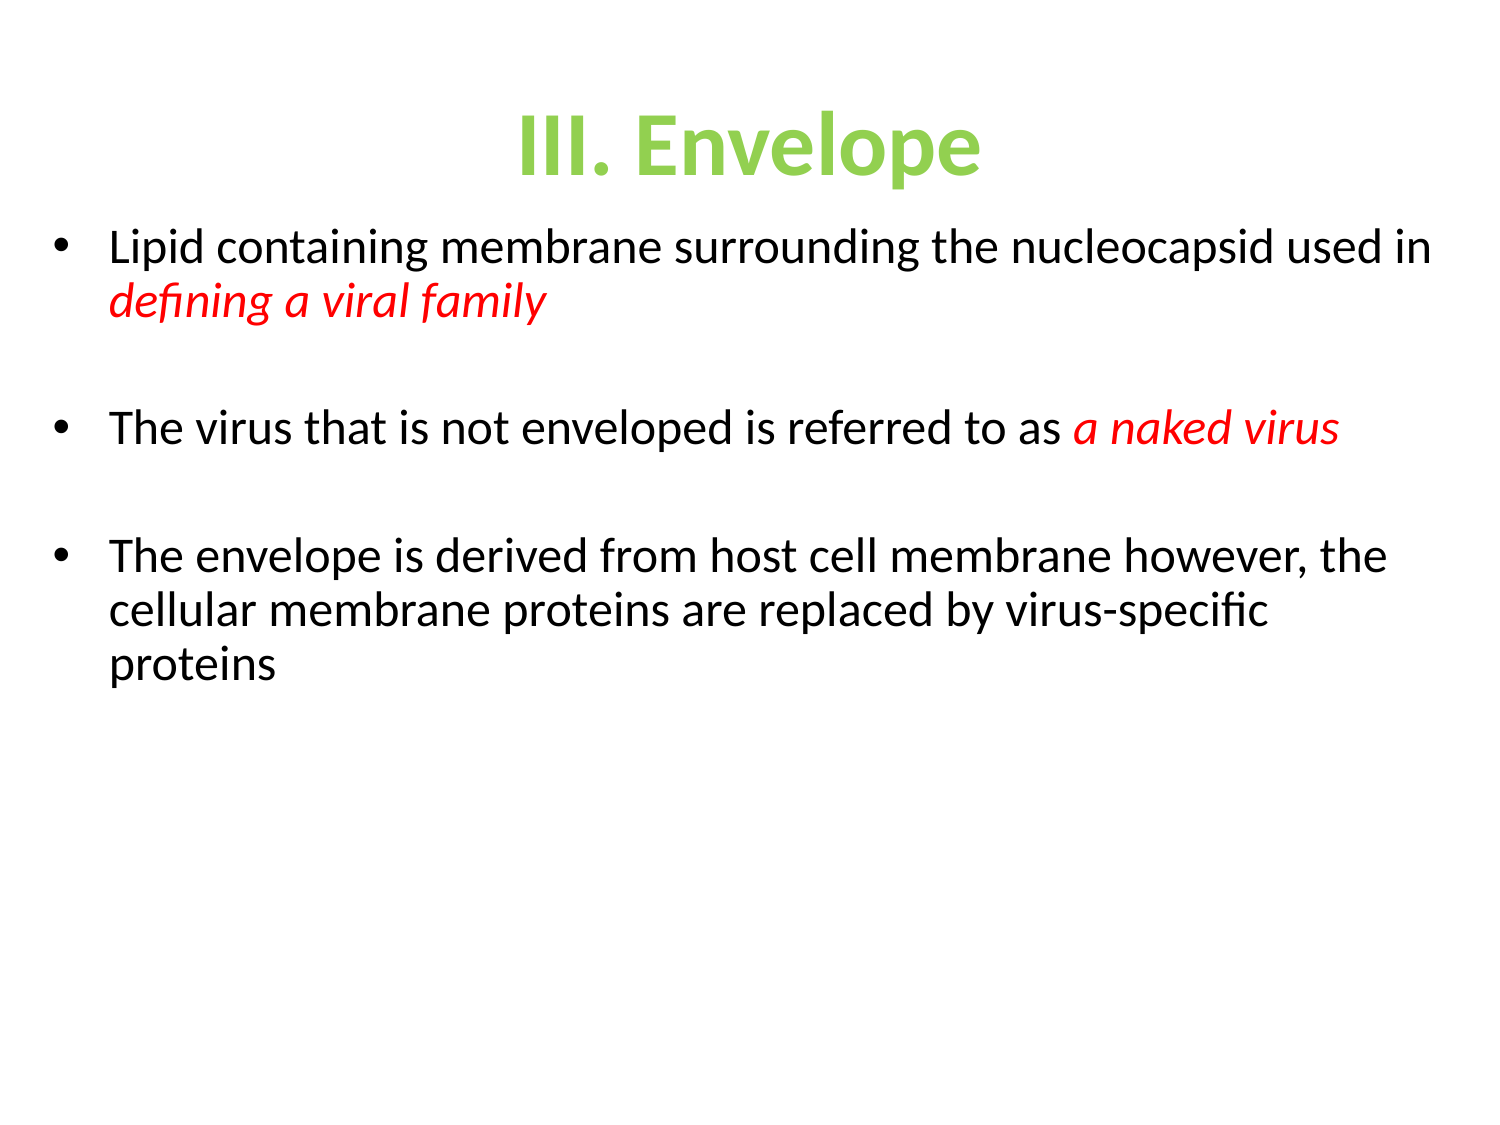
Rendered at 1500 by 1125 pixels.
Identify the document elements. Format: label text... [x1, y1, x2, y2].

title III. Envelope [75, 45, 1425, 212]
list Lipid containing membrane surrounding the nucleocapsid used in defining a viral family The virus that is not enveloped is referred to as a naked virus The envelope is derived from host cell membrane however, the cellular membrane proteins are replaced by virus-specific proteins [37, 212, 1463, 1075]
